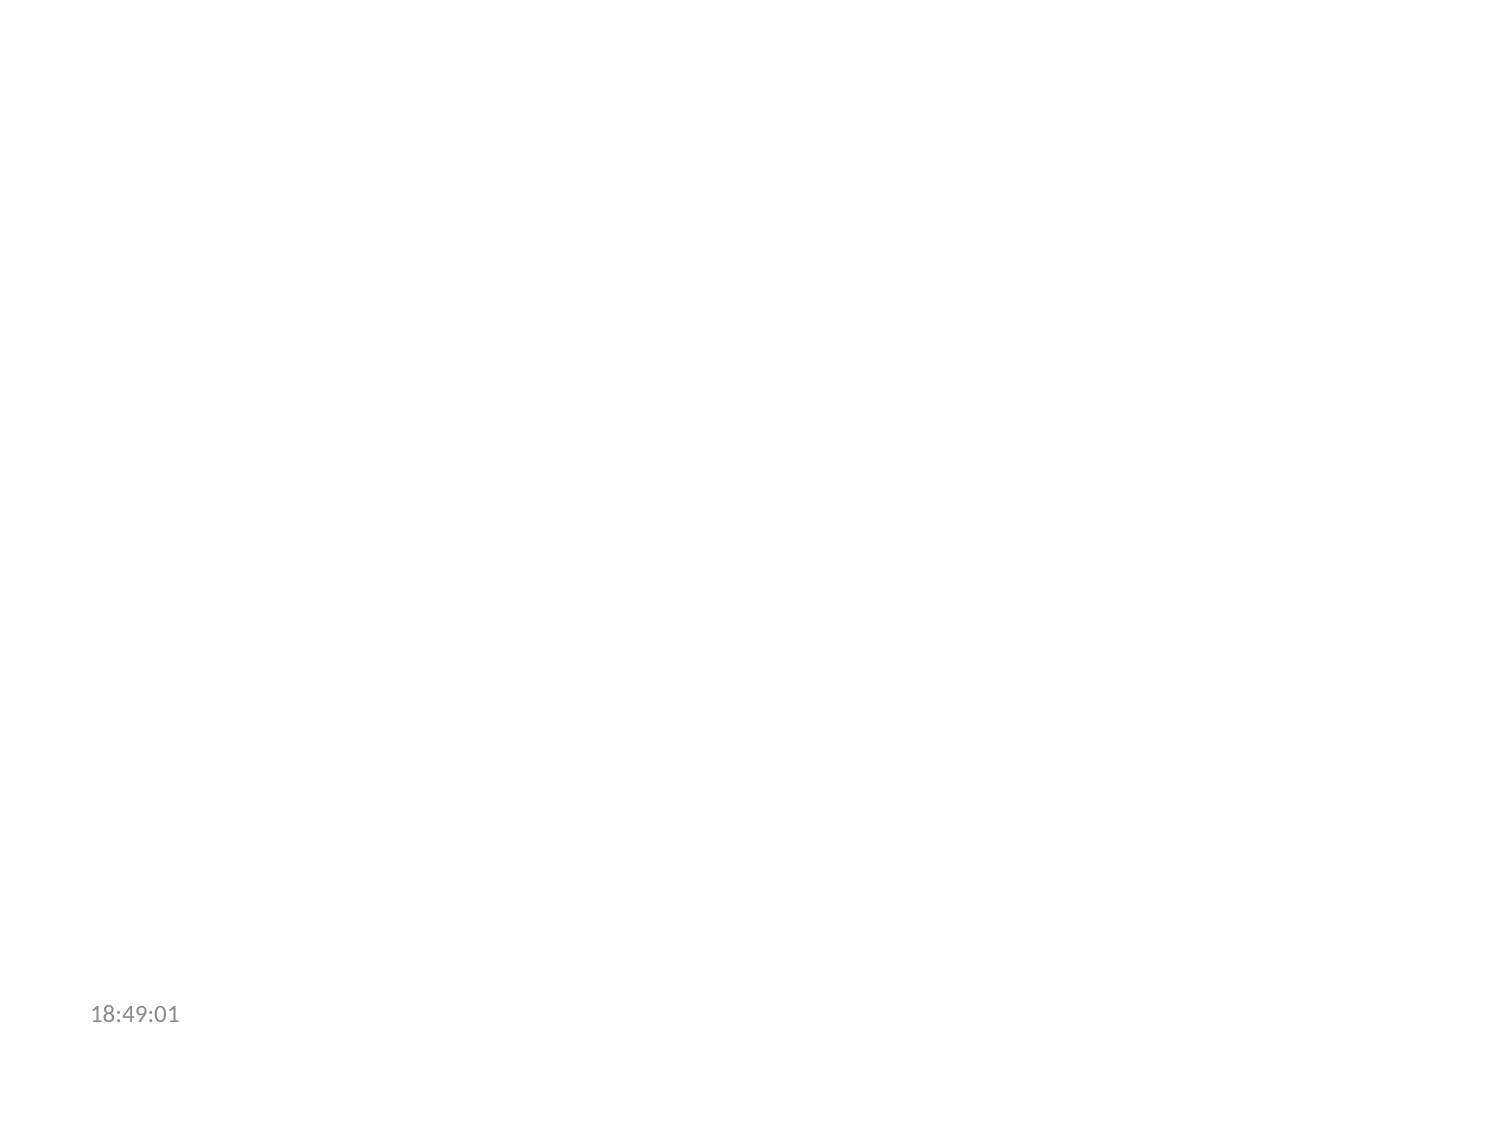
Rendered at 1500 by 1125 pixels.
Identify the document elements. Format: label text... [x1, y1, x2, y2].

text_box 15:35:09 [75, 982, 425, 1043]
